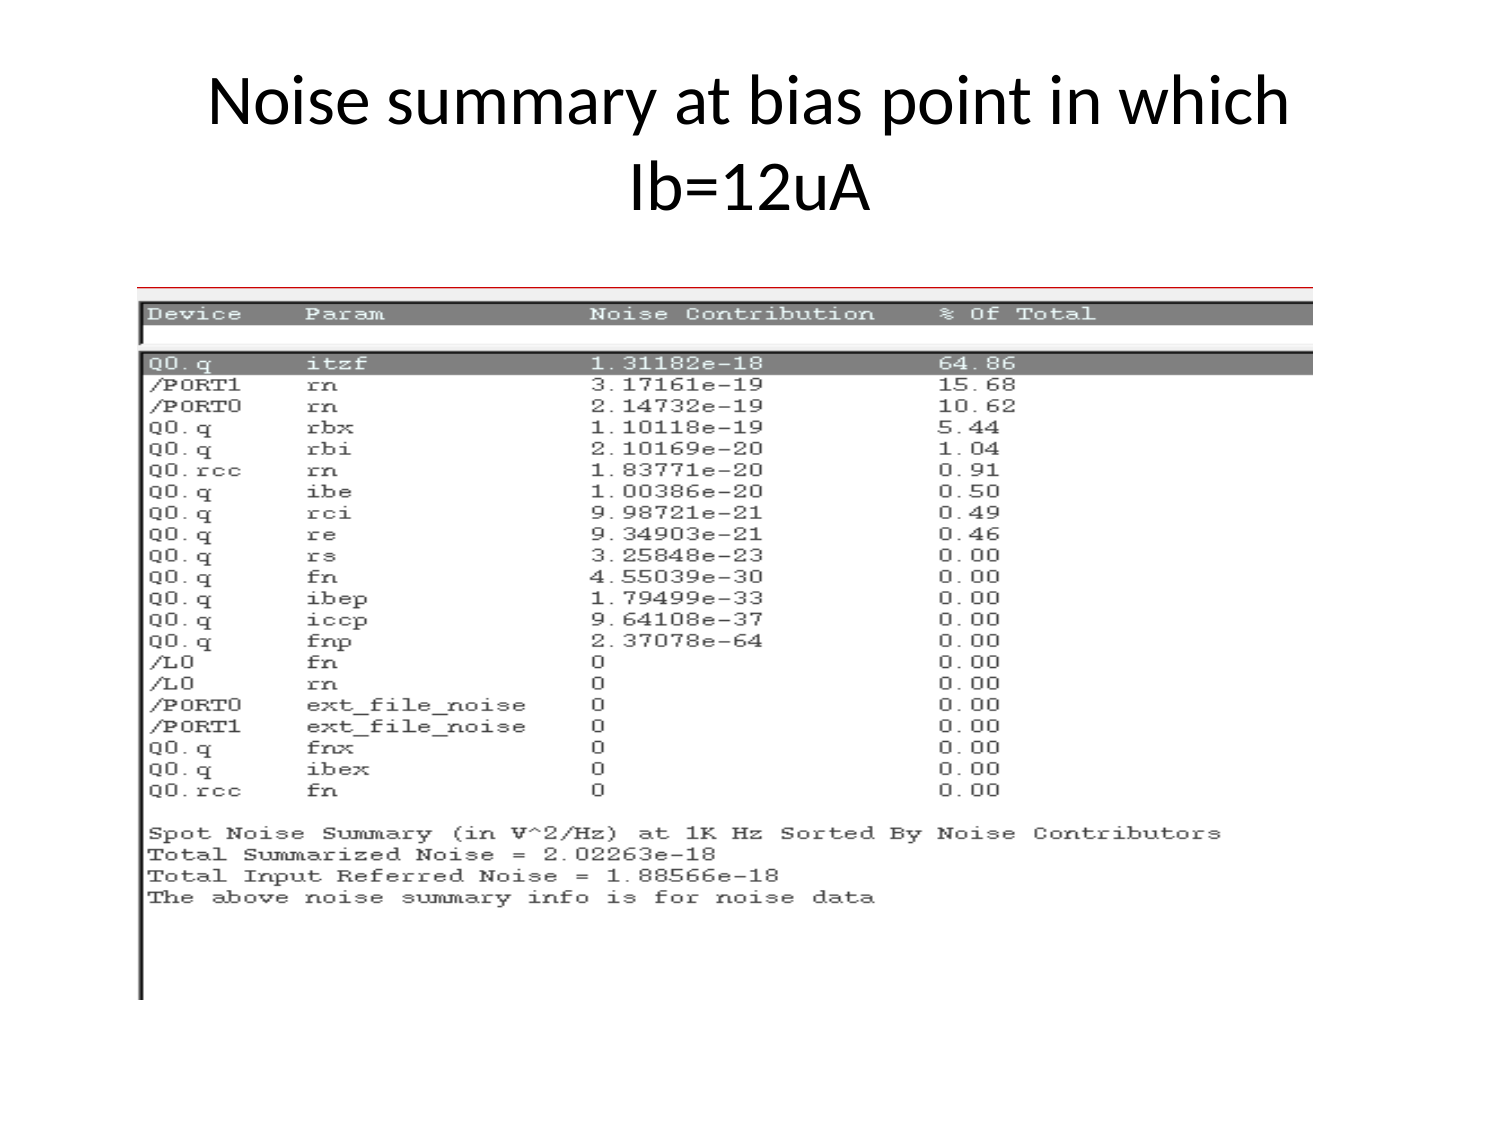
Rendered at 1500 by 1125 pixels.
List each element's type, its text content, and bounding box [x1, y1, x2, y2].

title Noise summary at bias point in which Ib=12uA [75, 45, 1425, 233]
picture [137, 287, 1313, 1001]
